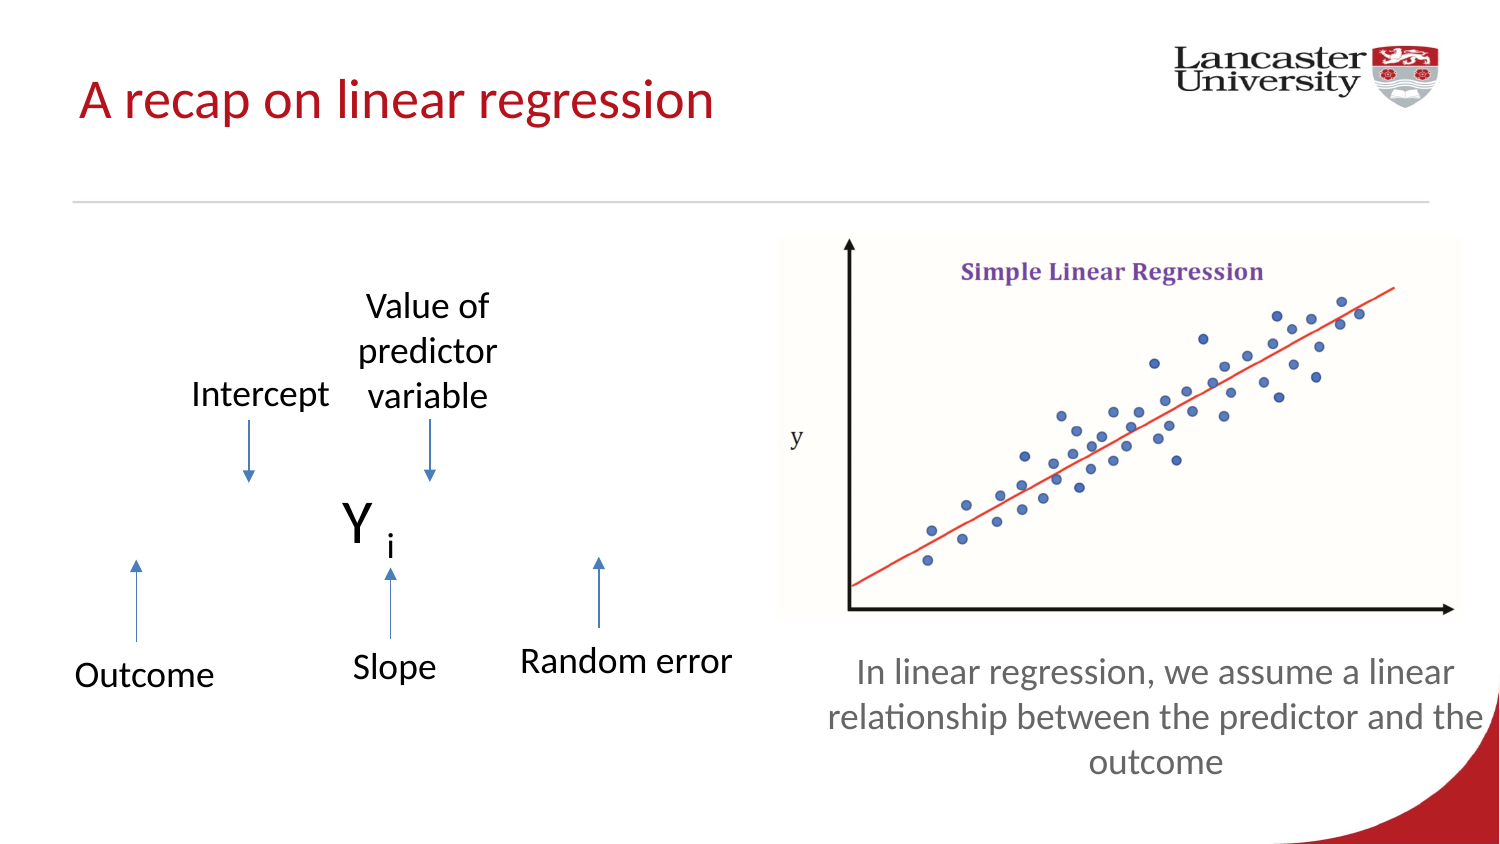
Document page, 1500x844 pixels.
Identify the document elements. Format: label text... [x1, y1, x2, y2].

title A recap on linear regression [64, 67, 1176, 210]
text_box Random error [461, 628, 793, 688]
text_box Value of predictor variable [317, 273, 539, 424]
text_box Intercept [95, 361, 317, 422]
text_box Outcome [0, 642, 311, 702]
picture [0, 0, 1500, 844]
text_box Slope [229, 634, 561, 695]
list In linear regression, we assume a linear relationship between the predictor and the outcome [796, 639, 1500, 817]
